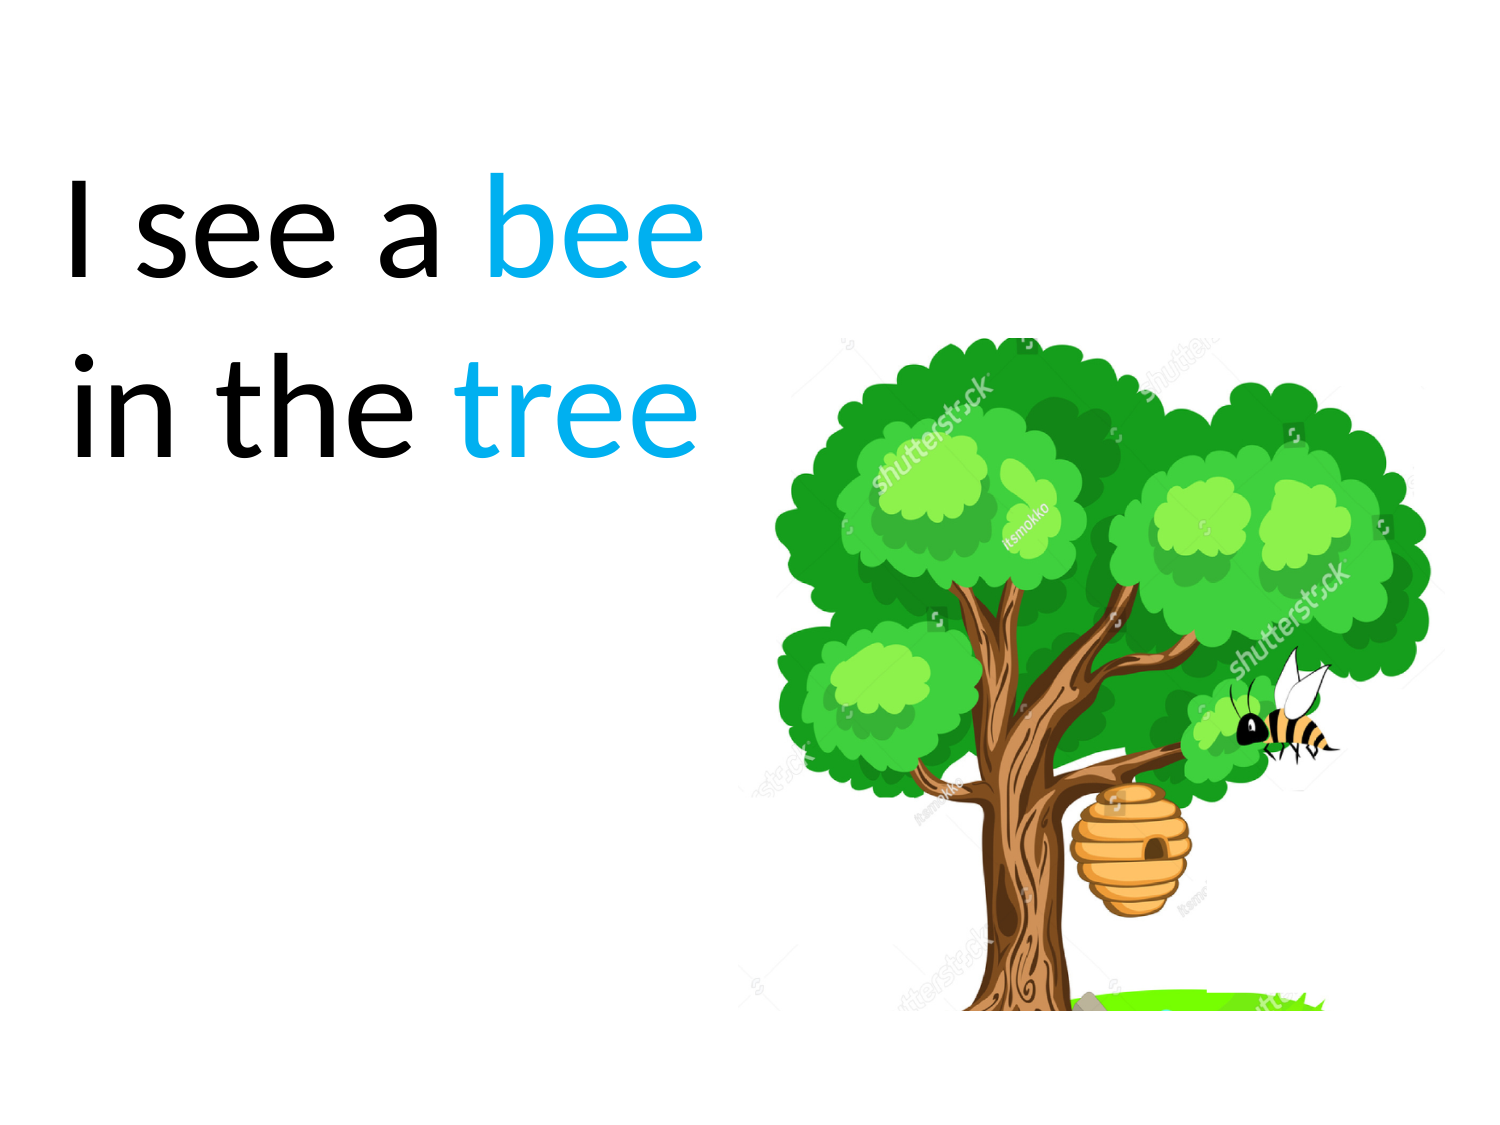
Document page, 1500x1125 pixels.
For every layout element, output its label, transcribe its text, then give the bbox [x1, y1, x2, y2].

title I see a bee in the tree [29, 184, 740, 431]
picture [737, 337, 1445, 1011]
